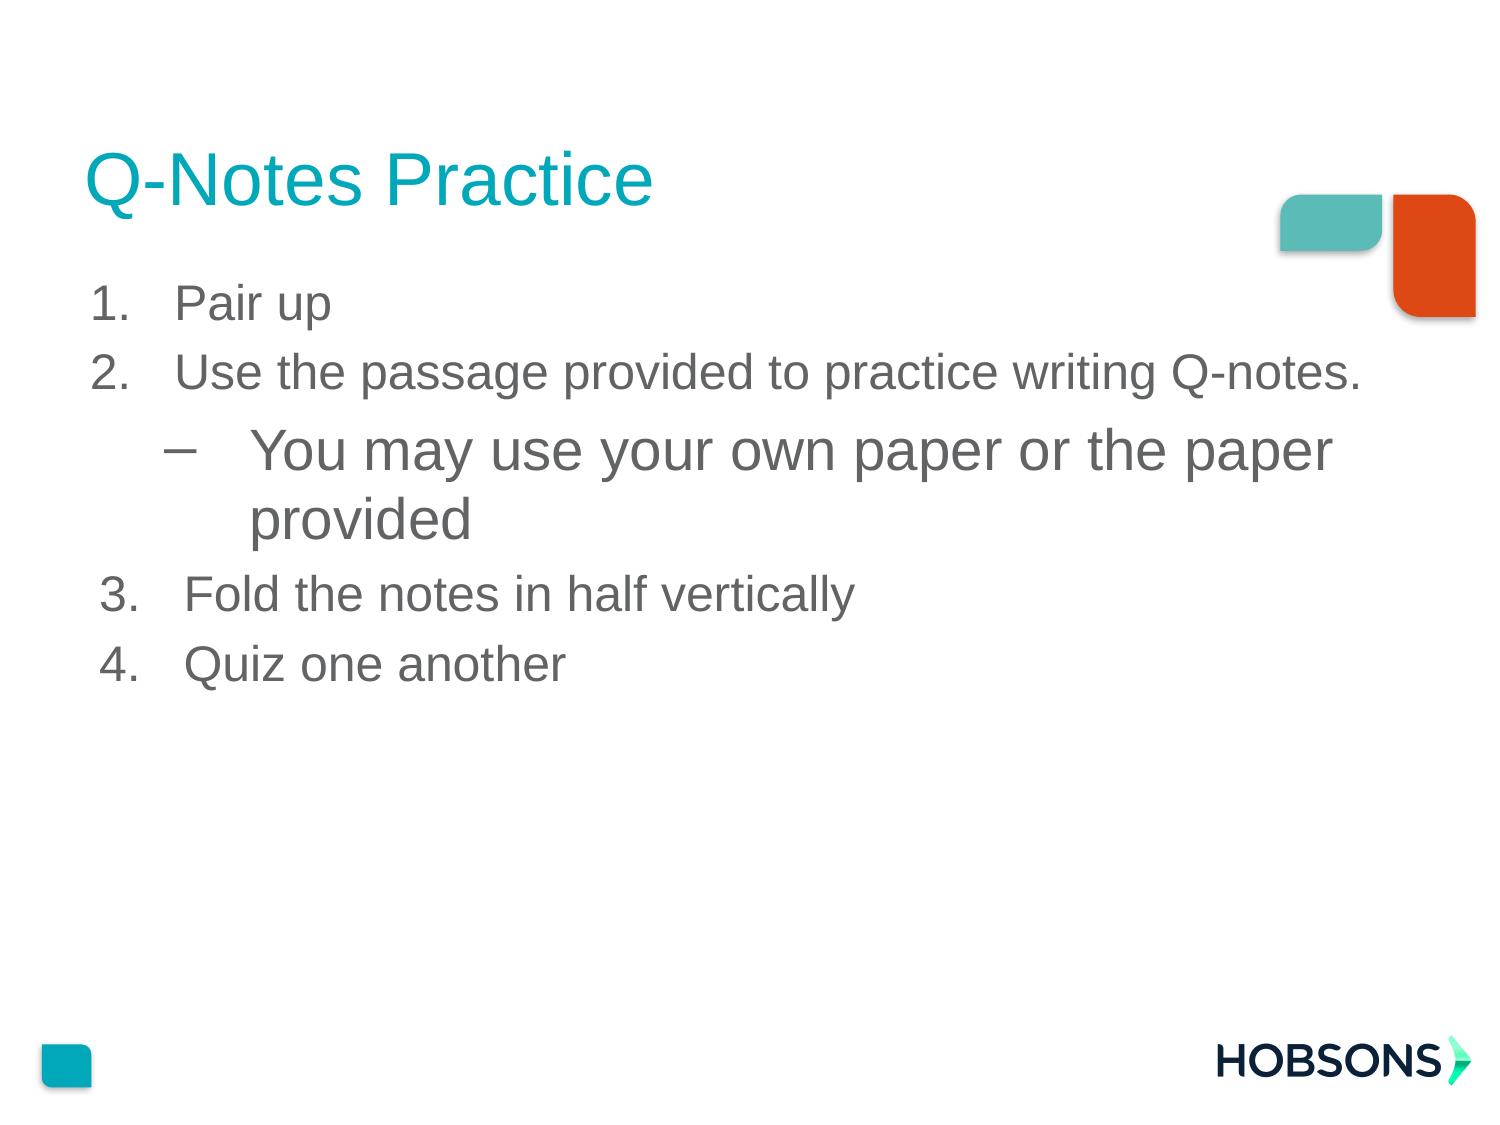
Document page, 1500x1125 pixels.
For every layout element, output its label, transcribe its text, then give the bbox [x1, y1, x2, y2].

title Q-Notes Practice [69, 48, 1239, 236]
picture [1208, 1030, 1481, 1091]
list Pair up Use the passage provided to practice writing Q-notes. You may use your own paper or the paper provided Fold the notes in half vertically Quiz one another [75, 262, 1425, 1005]
